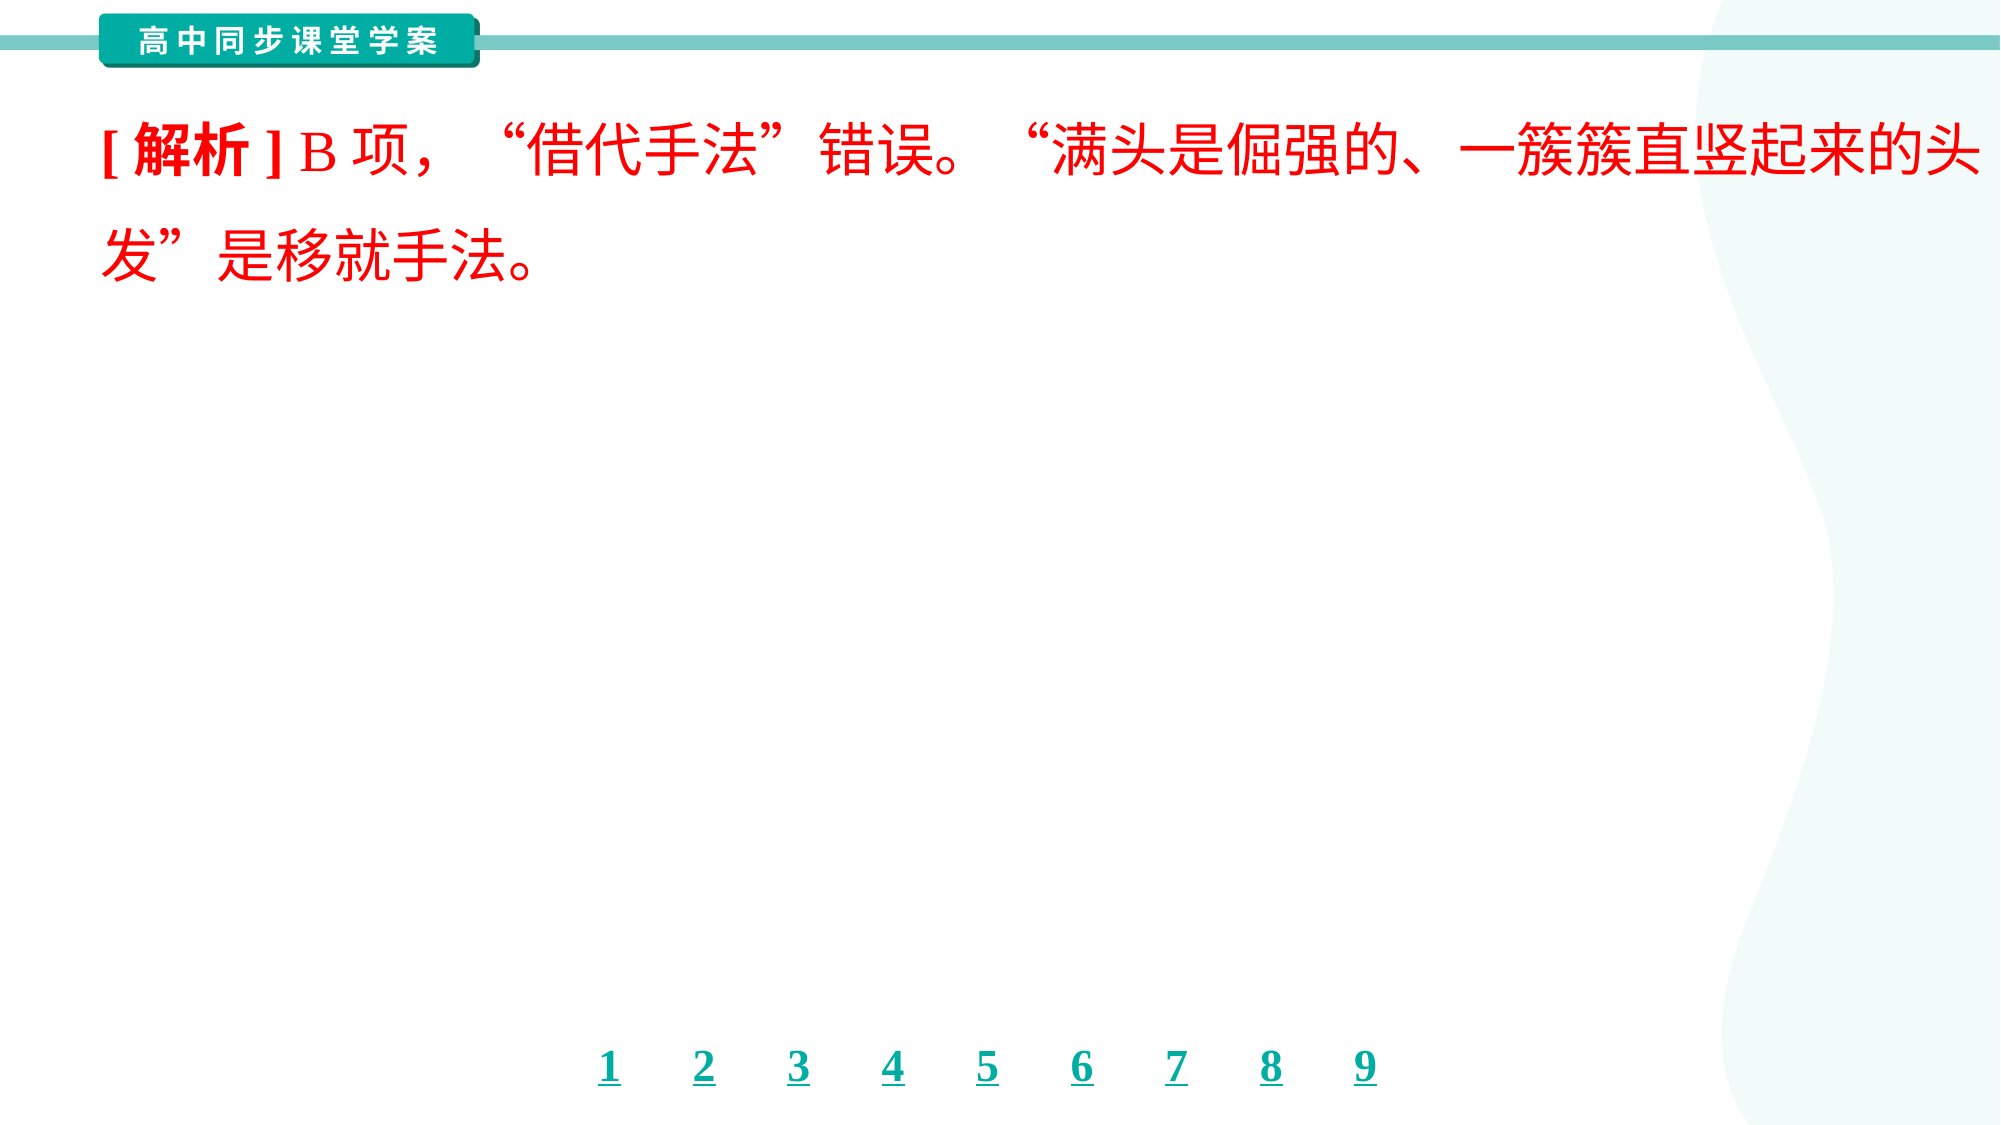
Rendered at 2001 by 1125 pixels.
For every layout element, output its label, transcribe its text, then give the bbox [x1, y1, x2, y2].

text_box [解析] B项，“借代手法”错误。“满头是倔强的、一簇簇直竖起来的头 发”是移就手法。 [100, 76, 1899, 290]
picture [0, 0, 2000, 1125]
